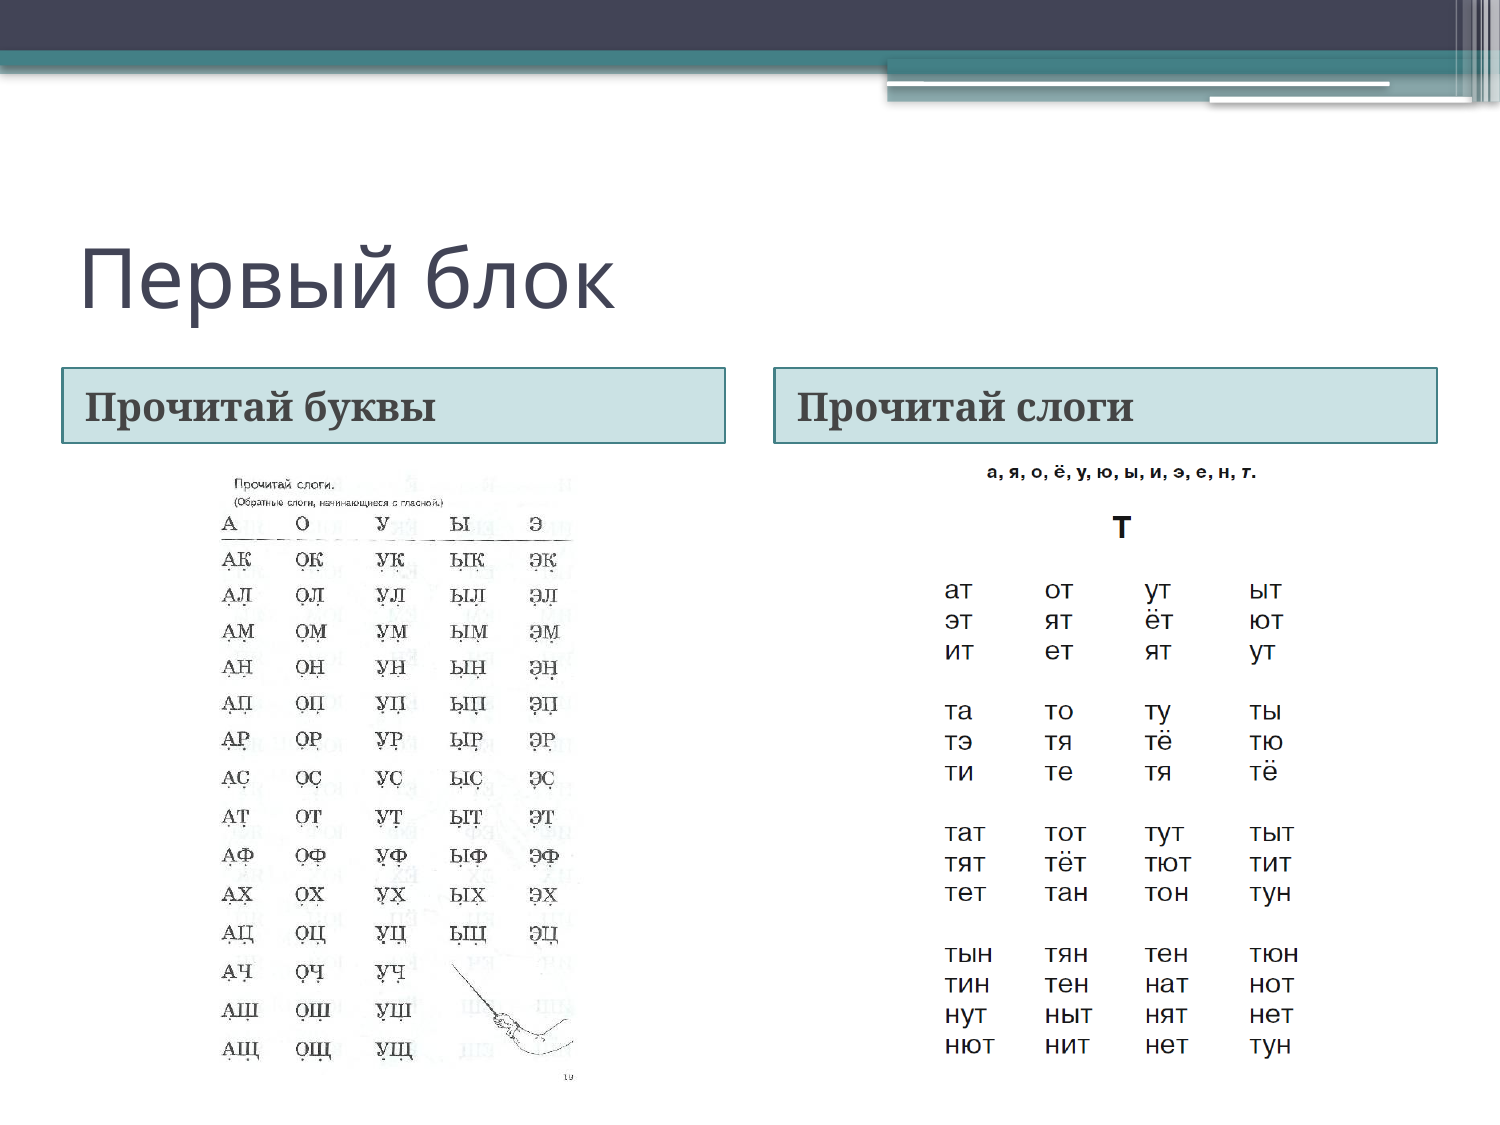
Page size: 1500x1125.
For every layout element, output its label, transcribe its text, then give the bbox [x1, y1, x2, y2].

title Первый блок [62, 187, 1438, 363]
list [206, 455, 586, 1094]
list Прочитай буквы [61, 367, 726, 444]
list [915, 444, 1324, 1083]
list Прочитай слоги [773, 367, 1438, 444]
